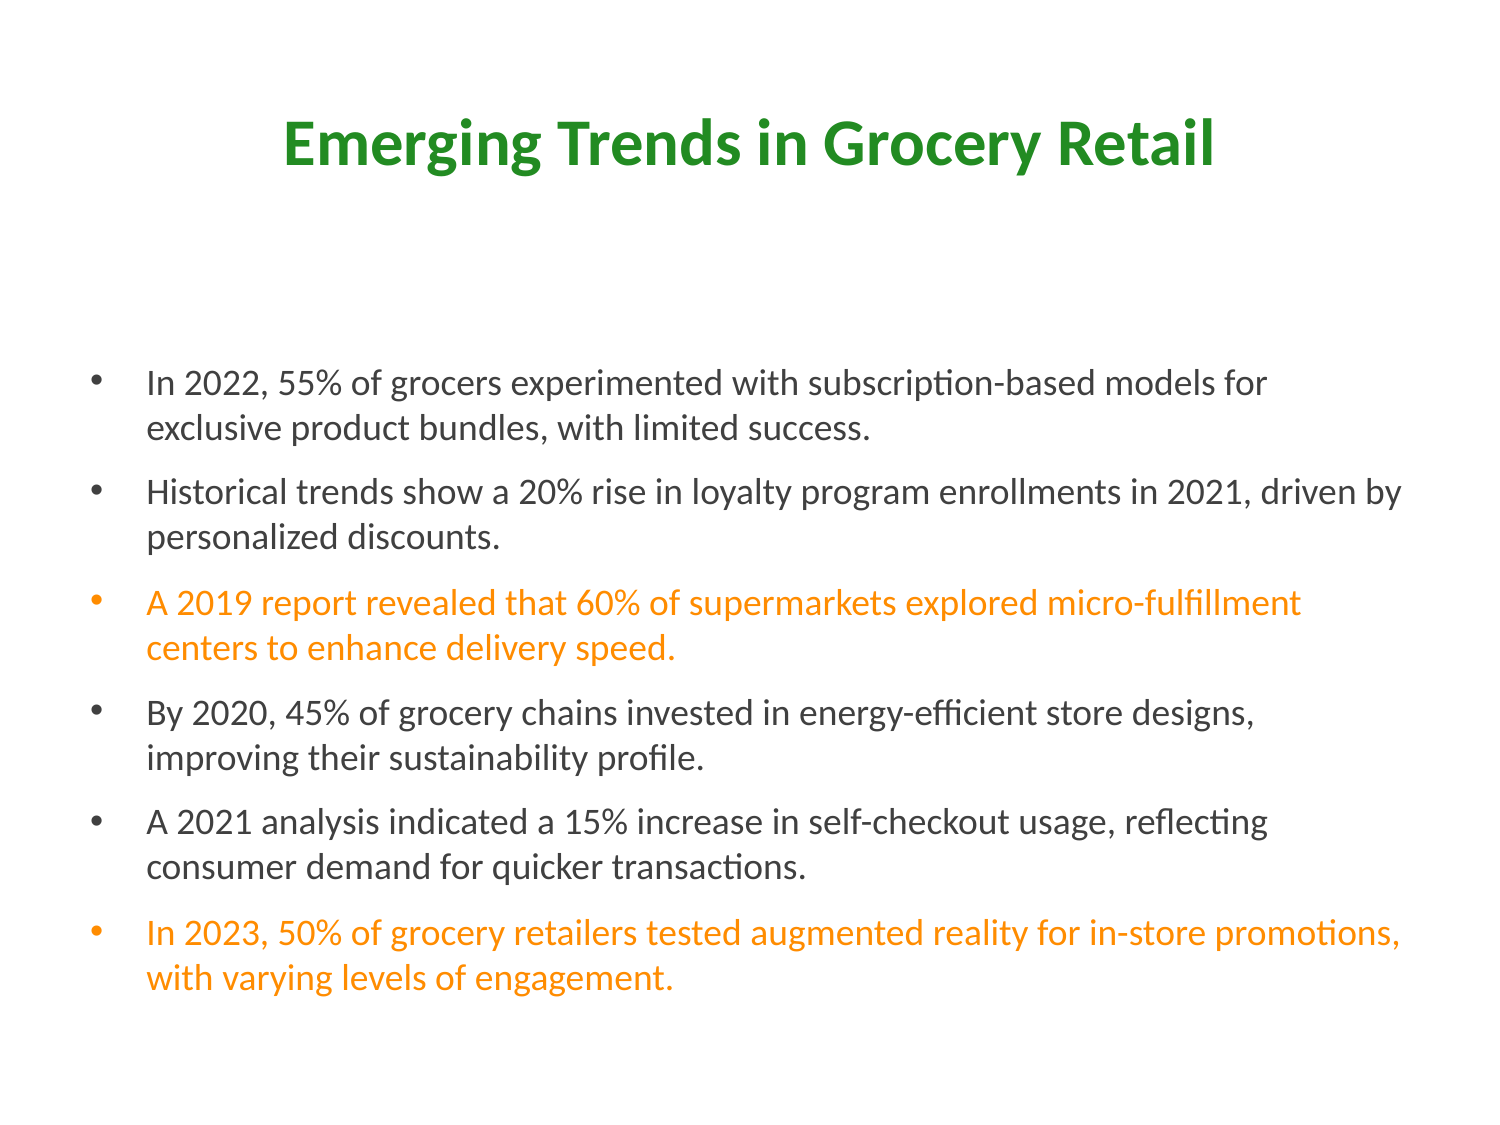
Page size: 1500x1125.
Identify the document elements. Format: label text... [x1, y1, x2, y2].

title Emerging Trends in Grocery Retail [75, 45, 1425, 233]
list In 2022, 55% of grocers experimented with subscription-based models for exclusive product bundles, with limited success. Historical trends show a 20% rise in loyalty program enrollments in 2021, driven by personalized discounts. A 2019 report revealed that 60% of supermarkets explored micro-fulfillment centers to enhance delivery speed. By 2020, 45% of grocery chains invested in energy-efficient store designs, improving their sustainability profile. A 2021 analysis indicated a 15% increase in self-checkout usage, reflecting consumer demand for quicker transactions. In 2023, 50% of grocery retailers tested augmented reality for in-store promotions, with varying levels of engagement. [75, 262, 1425, 1005]
